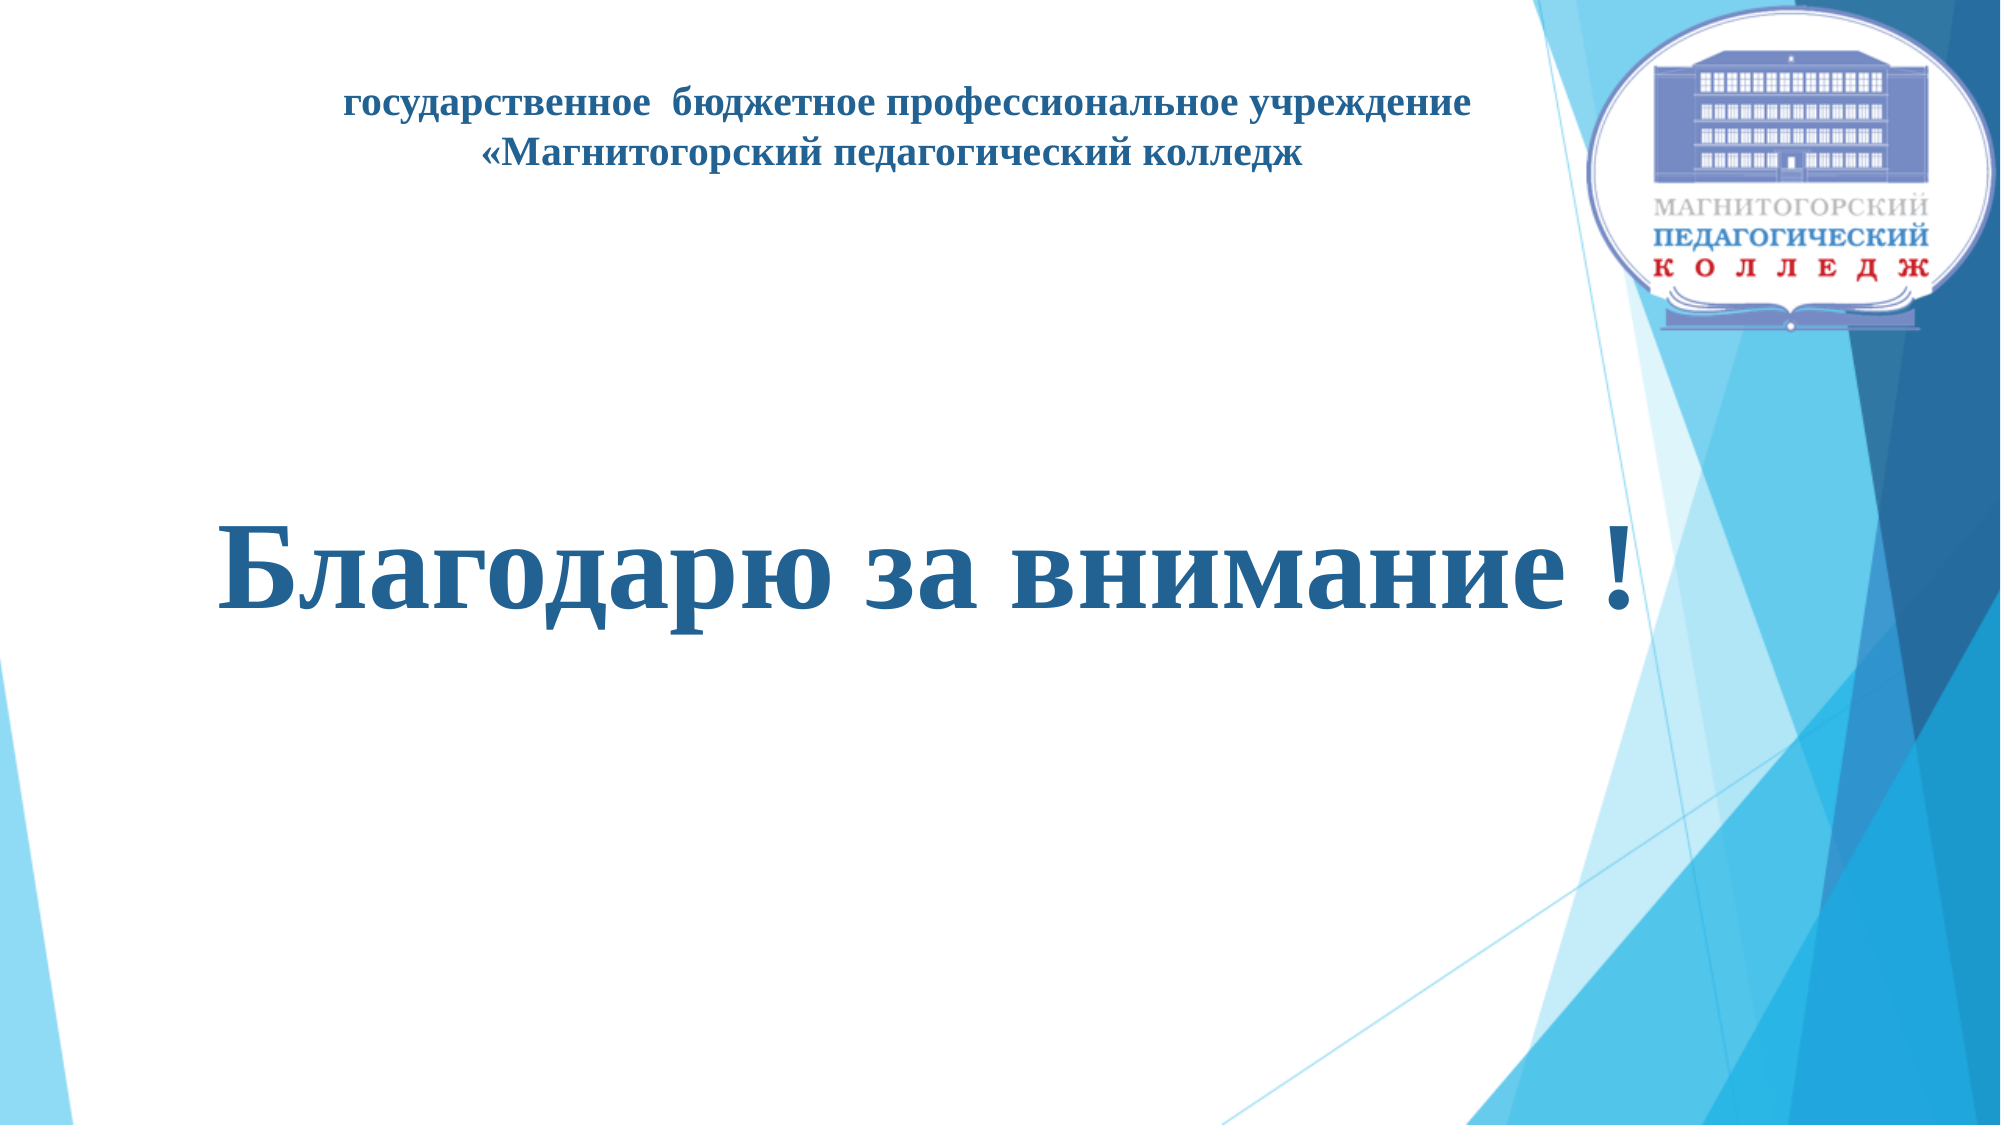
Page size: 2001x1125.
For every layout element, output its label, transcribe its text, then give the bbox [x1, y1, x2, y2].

title Благодарю за внимание ! [155, 371, 1704, 642]
subtitle государственное бюджетное профессиональное учреждение «Магнитогорский педагогический колледж [270, 66, 1545, 247]
picture [0, 0, 2001, 1125]
